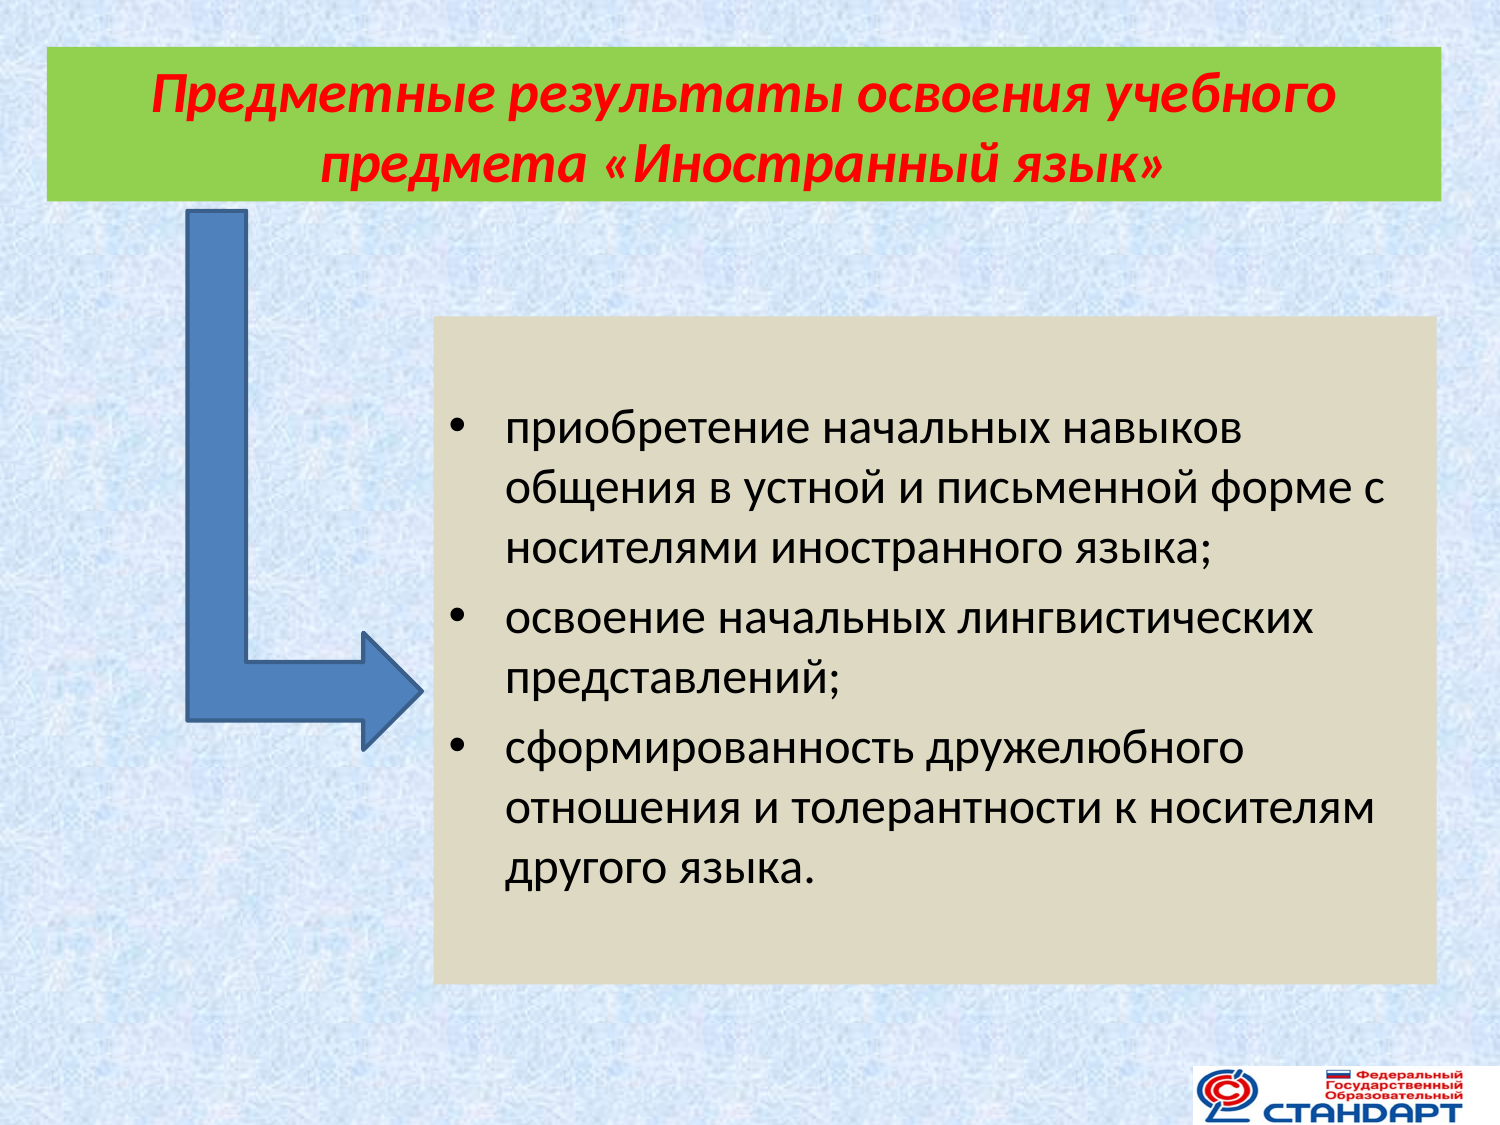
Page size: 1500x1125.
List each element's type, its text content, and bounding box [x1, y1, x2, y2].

text_box [185, 208, 424, 752]
picture [0, 0, 1500, 1125]
list приобретение начальных навыков общения в устной и письменной форме с носителями иностранного языка; освоение начальных лингвистических представлений; сформированность дружелюбного отношения и толерантности к носителям другого языка. [433, 316, 1437, 985]
text_box Предметные результаты освоения учебного предмета «Иностранный язык» [46, 46, 1442, 202]
